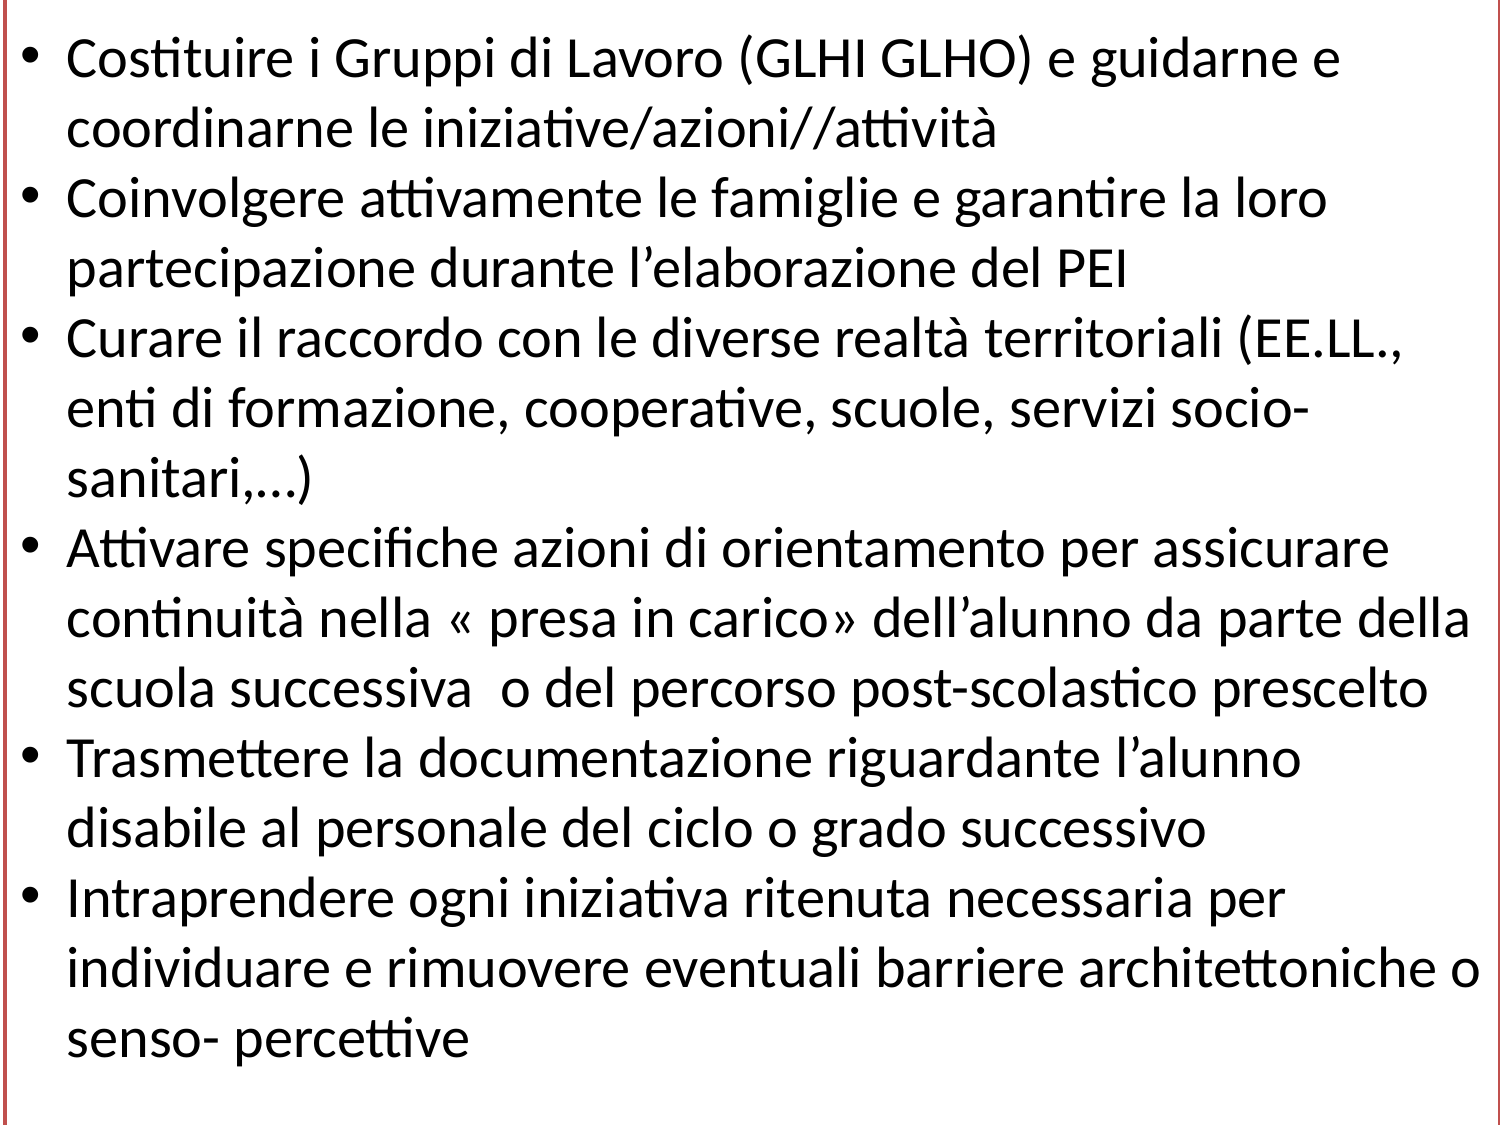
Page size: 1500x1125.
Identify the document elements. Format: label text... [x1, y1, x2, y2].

text_box Costituire i Gruppi di Lavoro (GLHI GLHO) e guidarne e coordinarne le iniziative/azioni//attività Coinvolgere attivamente le famiglie e garantire la loro partecipazione durante l’elaborazione del PEI Curare il raccordo con le diverse realtà territoriali (EE.LL., enti di formazione, cooperative, scuole, servizi socio-sanitari,…) Attivare specifiche azioni di orientamento per assicurare continuità nella « presa in carico» dell’alunno da parte della scuola successiva o del percorso post-scolastico prescelto Trasmettere la documentazione riguardante l’alunno disabile al personale del ciclo o grado successivo Intraprendere ogni iniziativa ritenuta necessaria per individuare e rimuovere eventuali barriere architettoniche o senso- percettive [3, 0, 1500, 1125]
